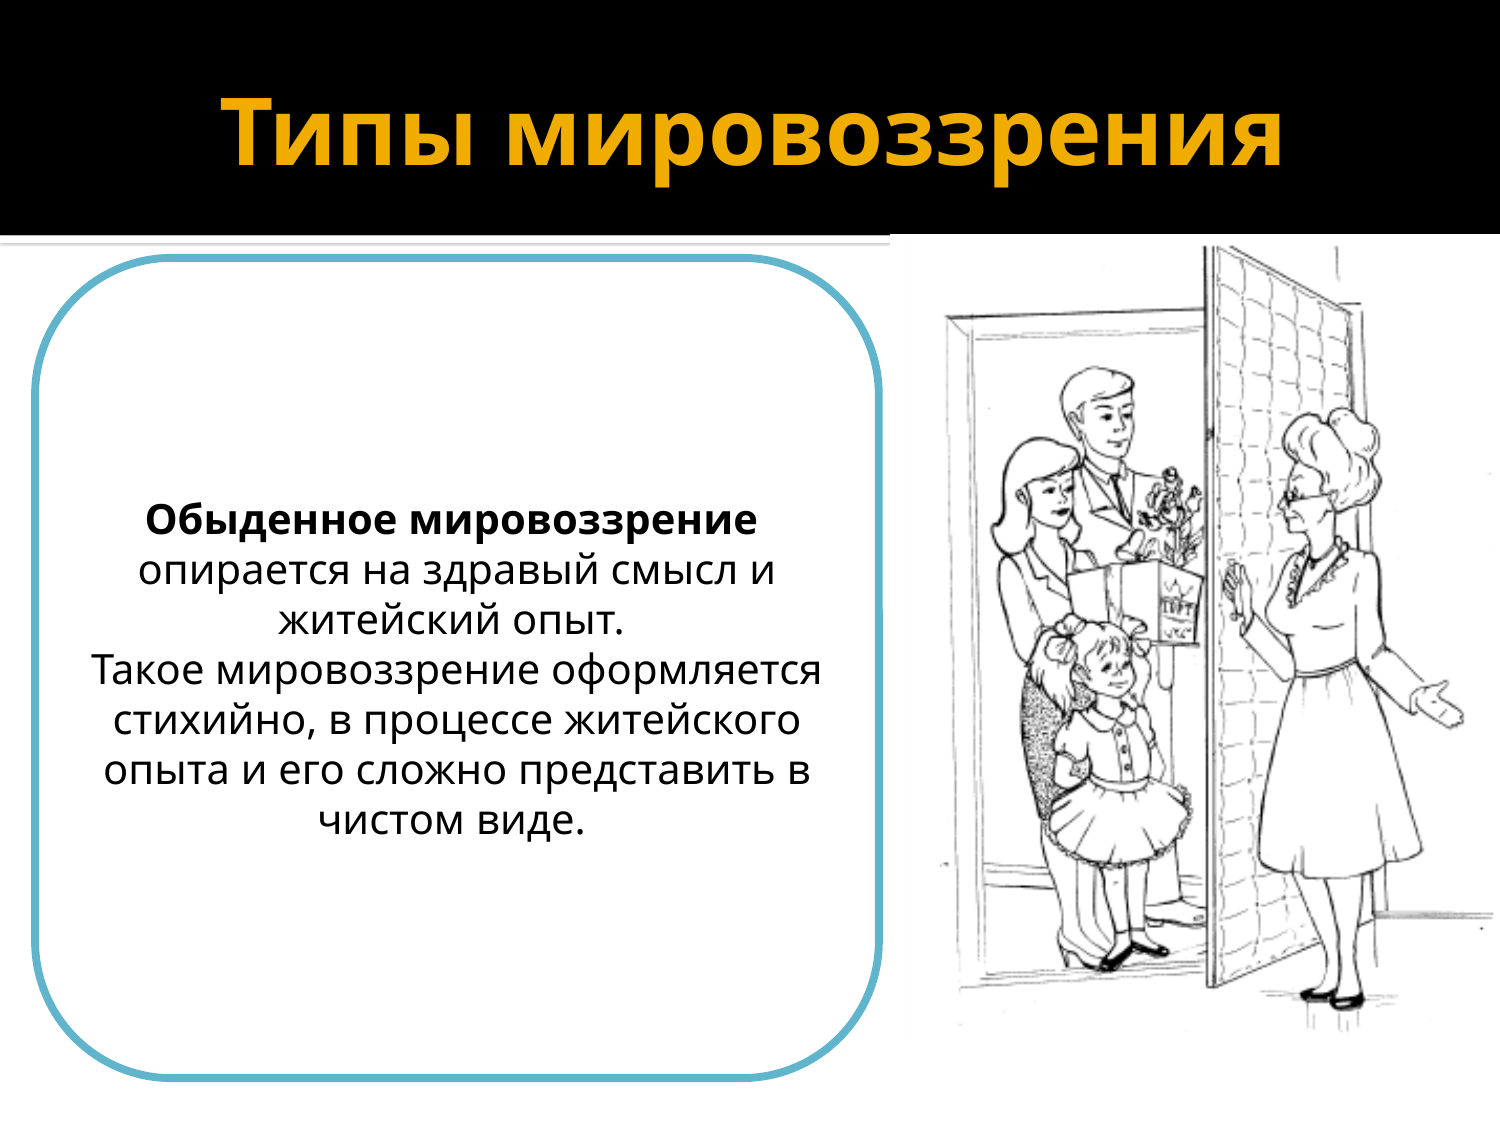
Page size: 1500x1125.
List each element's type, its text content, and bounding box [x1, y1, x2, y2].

picture [890, 234, 1500, 1037]
text_box Обыденное мировоззрение опирается на здравый смысл и житейский опыт. Такое мировоззрение оформляется стихийно, в процессе житейского опыта и его сложно представить в чистом виде. [31, 253, 883, 1083]
title Типы мировоззрения [75, 25, 1425, 231]
